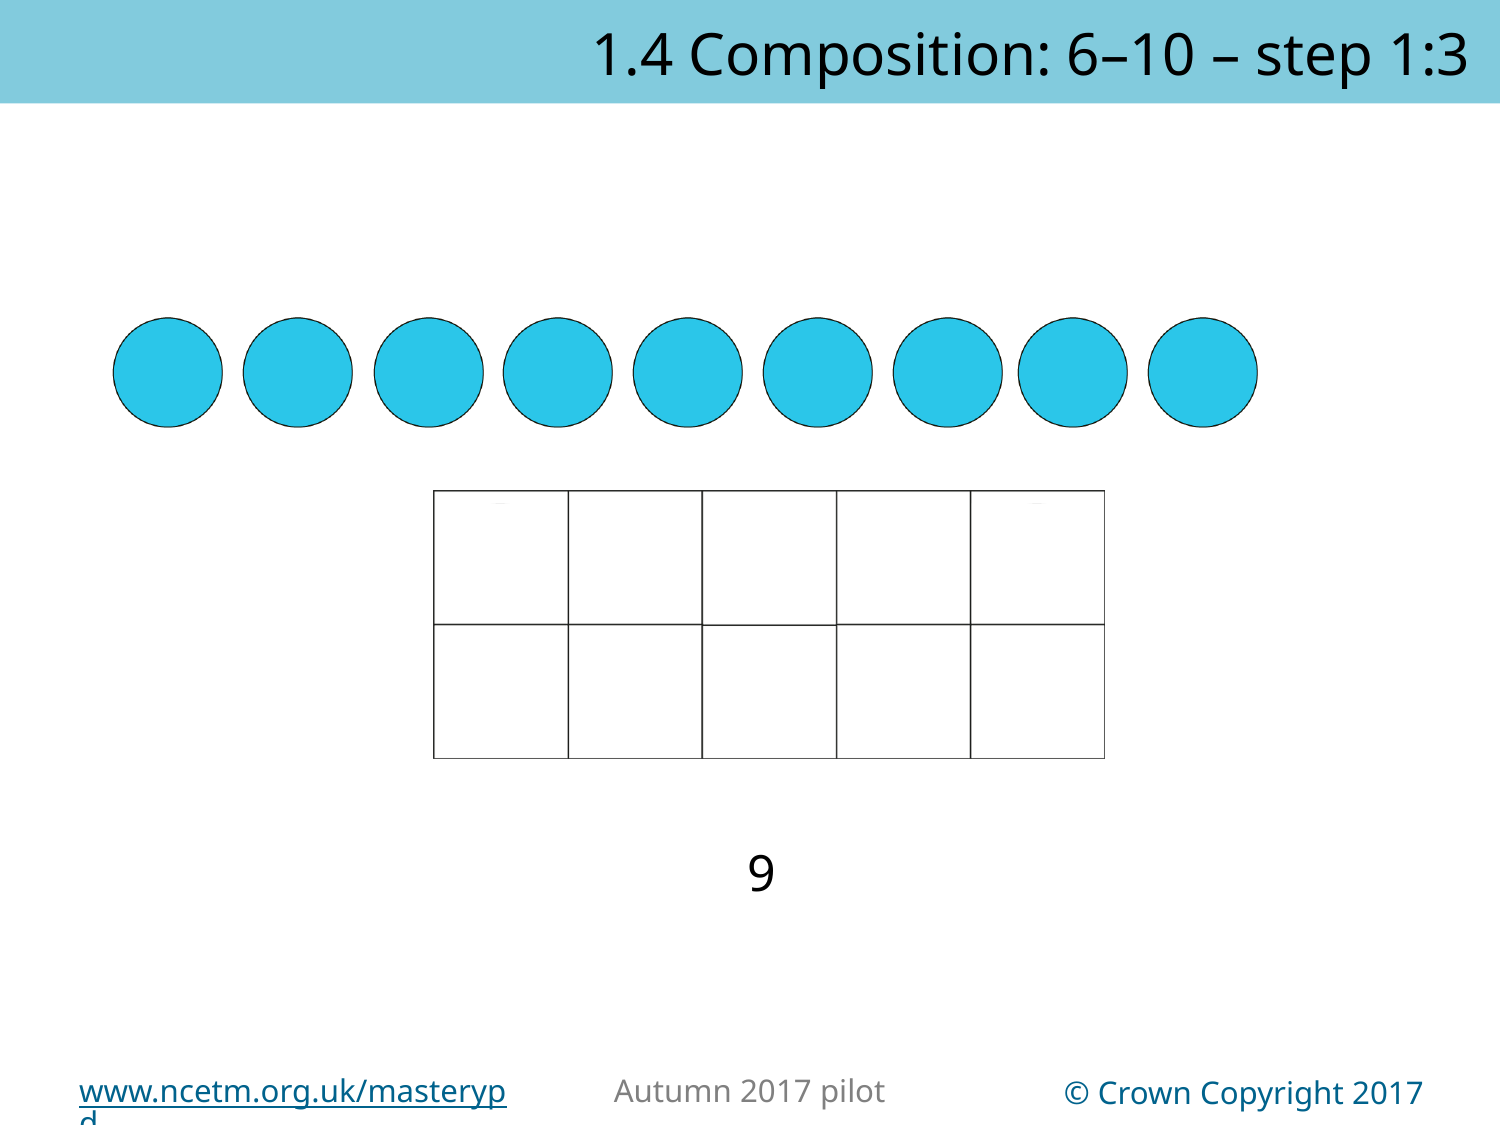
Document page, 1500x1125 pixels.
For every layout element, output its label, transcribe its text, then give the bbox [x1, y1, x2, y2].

picture [1017, 316, 1129, 428]
picture [433, 489, 1105, 759]
picture [631, 316, 743, 428]
picture [373, 316, 485, 428]
picture [242, 316, 354, 428]
picture [1147, 316, 1259, 428]
picture [501, 316, 613, 428]
list 1.4 Composition: 6–10 – step 1:3 [0, 0, 1500, 104]
text_box 9 [643, 834, 880, 910]
picture [761, 316, 873, 428]
picture [111, 316, 223, 428]
picture [891, 316, 1003, 428]
